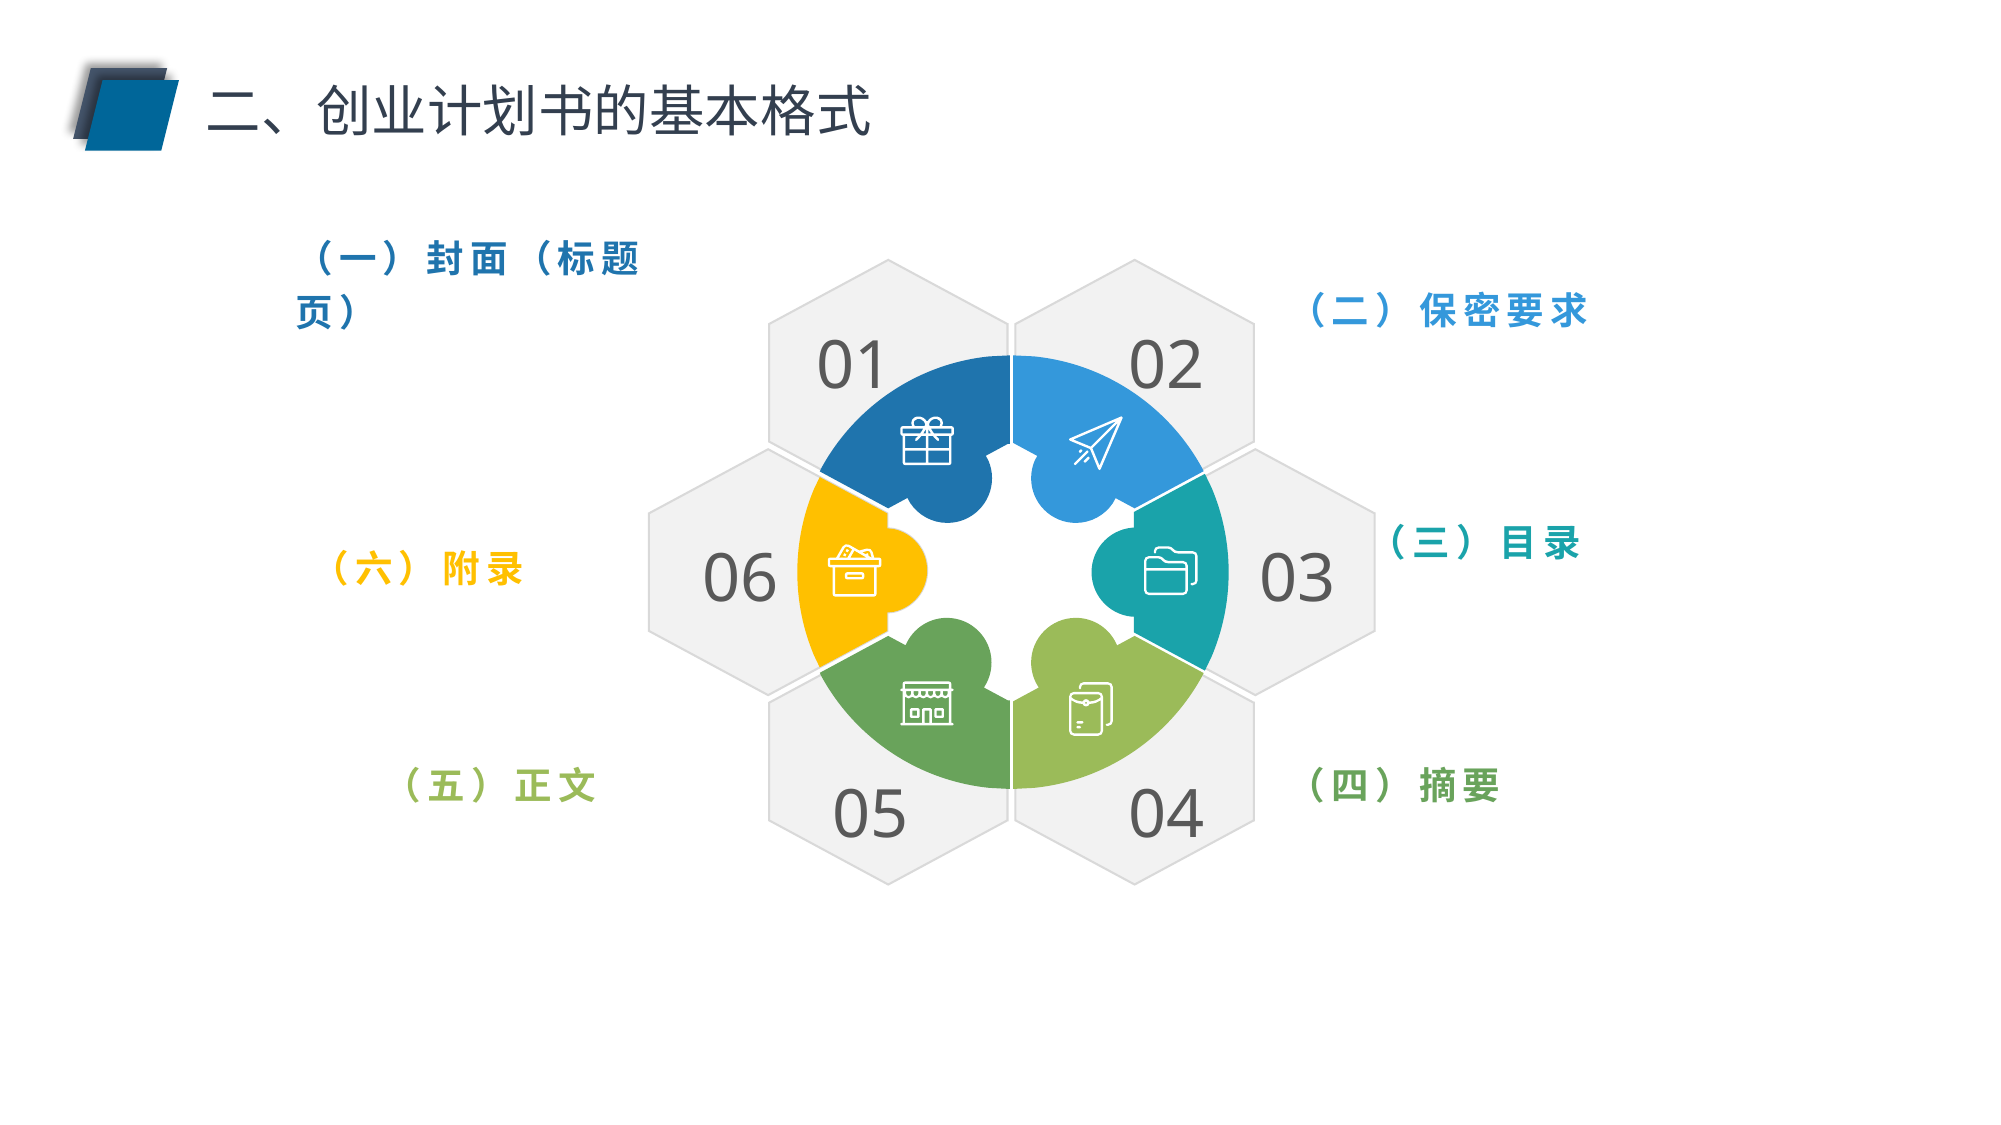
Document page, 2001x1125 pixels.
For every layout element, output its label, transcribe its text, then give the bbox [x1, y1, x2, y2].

text_box （五）正文 [368, 728, 649, 807]
text_box （一）封面（标题页） [280, 250, 737, 334]
text_box 04 [1113, 747, 1223, 864]
text_box [1014, 619, 1202, 788]
text_box [1014, 764, 1175, 886]
text_box [1144, 556, 1188, 596]
text_box [1153, 546, 1198, 586]
text_box （二）保密要求 [1273, 250, 1659, 332]
text_box 二、创业计划书的基本格式 [190, 68, 913, 150]
text_box [1014, 258, 1208, 381]
text_box [1140, 673, 1255, 839]
text_box [1204, 448, 1376, 697]
text_box [1161, 306, 1255, 471]
text_box [1078, 682, 1113, 726]
text_box [768, 673, 884, 848]
text_box （三）目录 [1353, 485, 1753, 564]
text_box [1069, 416, 1123, 471]
text_box 05 [817, 747, 927, 864]
text_box [821, 619, 1009, 788]
text_box [900, 416, 954, 466]
text_box 06 [687, 511, 797, 628]
text_box [1014, 356, 1202, 522]
text_box [900, 681, 954, 726]
text_box [647, 448, 819, 697]
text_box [73, 68, 179, 151]
text_box [1069, 691, 1104, 736]
text_box [1092, 475, 1228, 669]
text_box 01 [799, 298, 909, 415]
text_box 03 [1244, 511, 1354, 628]
text_box [827, 544, 882, 597]
text_box （六）附录 [296, 511, 570, 590]
text_box [815, 258, 1009, 382]
text_box 02 [1113, 298, 1223, 415]
text_box [768, 306, 863, 471]
text_box [797, 475, 929, 669]
text_box [847, 771, 1009, 886]
text_box （四）摘要 [1273, 728, 1672, 807]
text_box [821, 356, 1009, 522]
